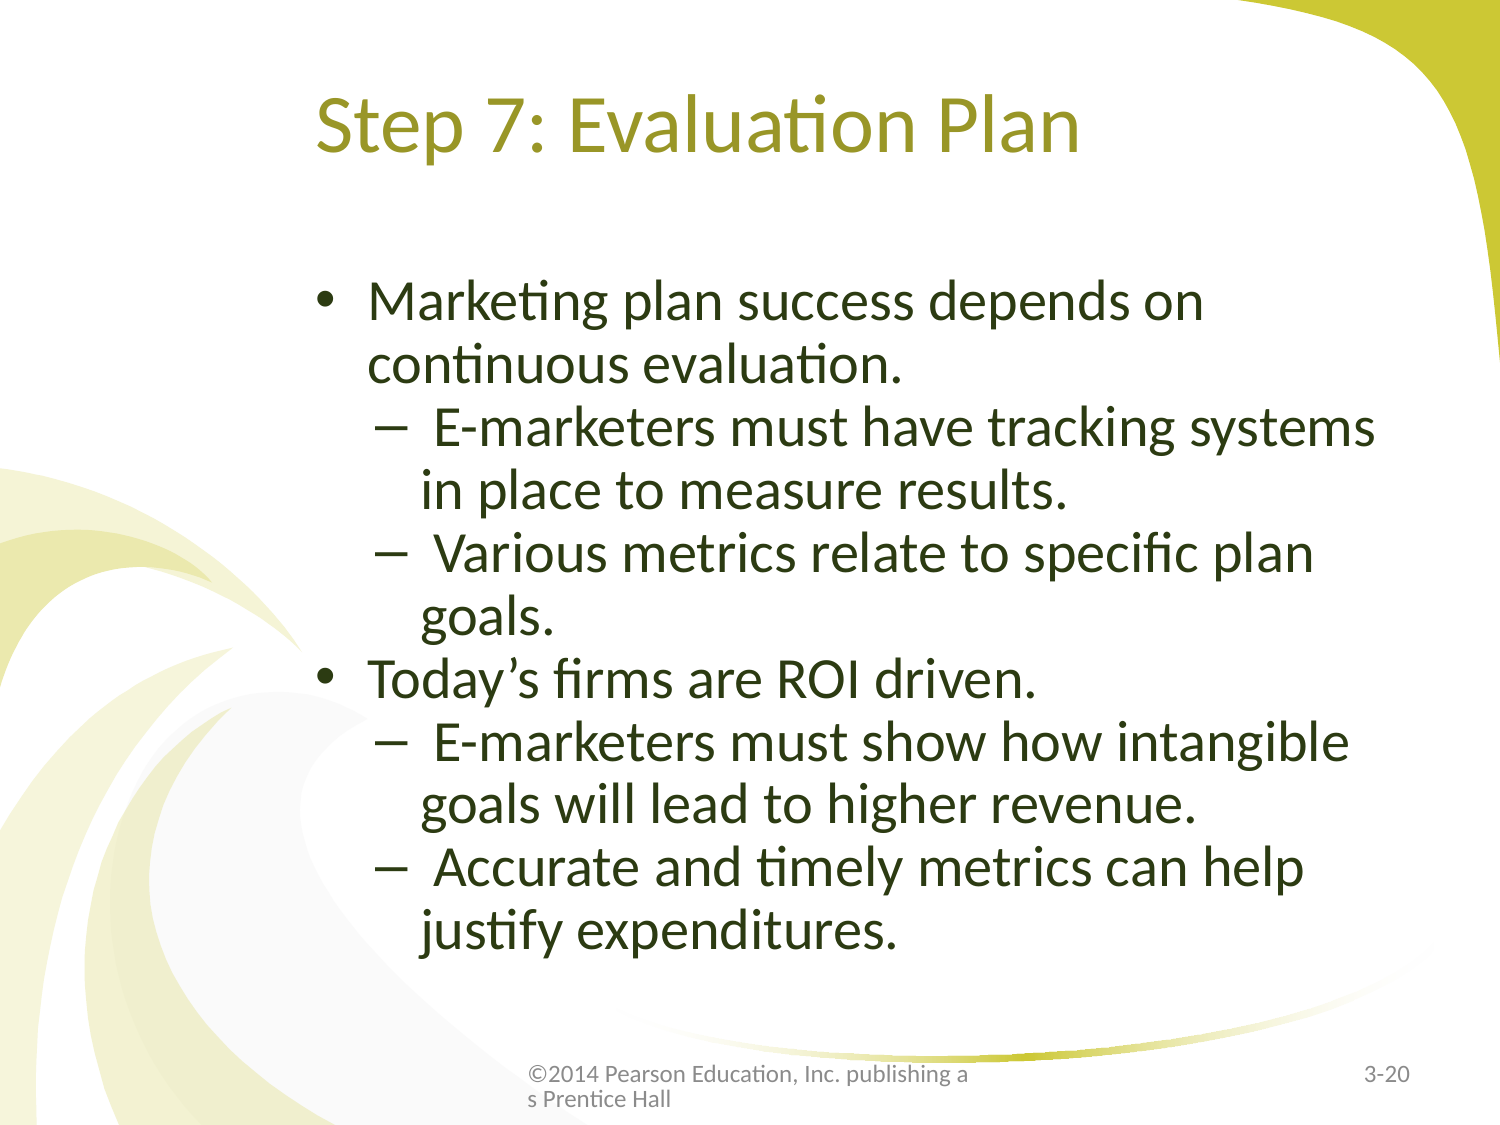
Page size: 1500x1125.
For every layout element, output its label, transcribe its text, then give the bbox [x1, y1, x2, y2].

list Marketing plan success depends on continuous evaluation. E-marketers must have tracking systems in place to measure results. Various metrics relate to specific plan goals. Today’s firms are ROI driven. E-marketers must show how intangible goals will lead to higher revenue. Accurate and timely metrics can help justify expenditures. [300, 262, 1438, 1000]
title Step 7: Evaluation Plan [300, 37, 1438, 200]
slide_number 3-20 [1074, 1042, 1425, 1103]
footer ©2014 Pearson Education, Inc. publishing as Prentice Hall [512, 1042, 988, 1103]
